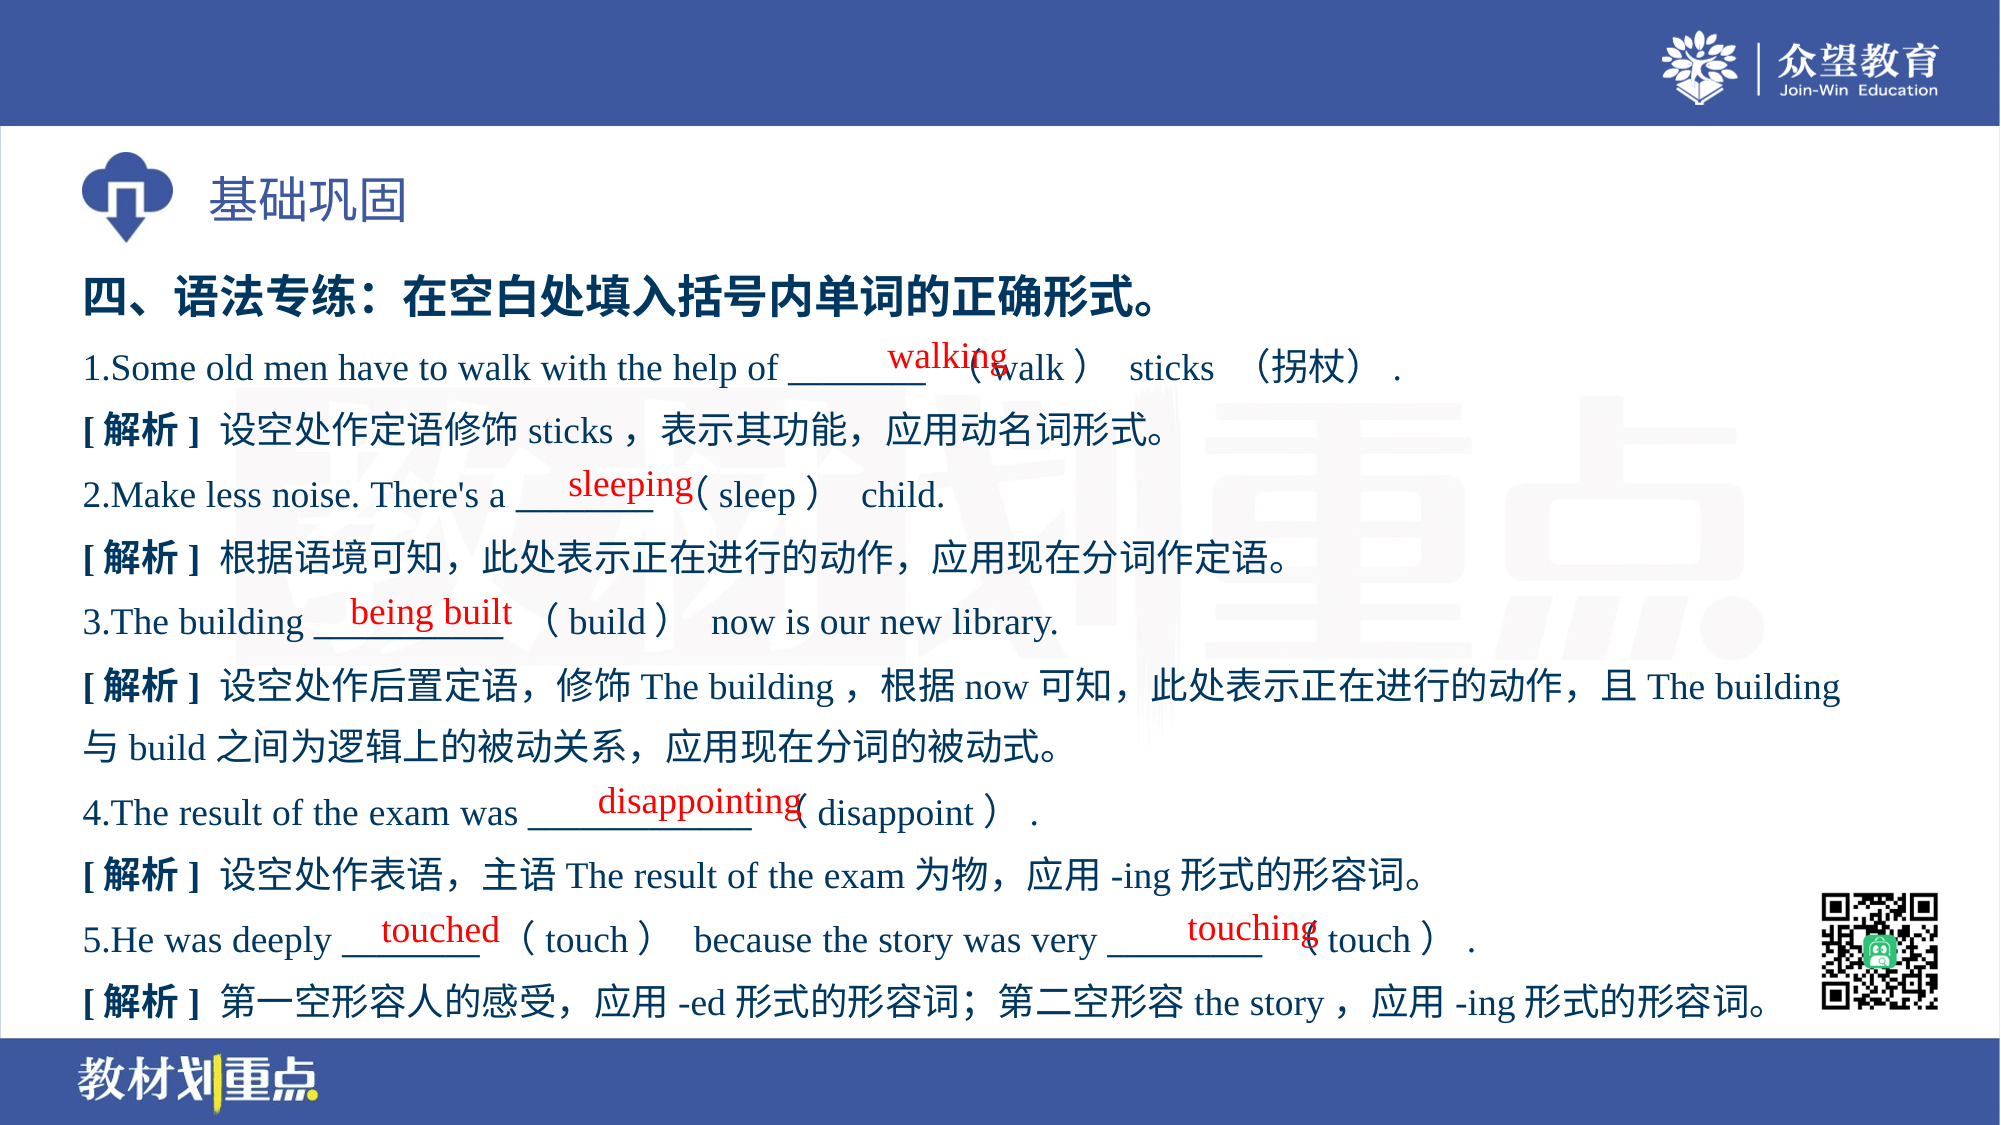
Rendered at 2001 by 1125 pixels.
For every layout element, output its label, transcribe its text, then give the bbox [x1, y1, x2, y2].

text_box walking [874, 315, 1023, 371]
text_box [解析] 设空处作表语，主语The result of the exam为物，应用-ing形式的形容词。 [82, 833, 1817, 890]
text_box [解析] 第一空形容人的感受，应用-ed形式的形容词；第二空形容the story，应用-ing形式的形容词。 [82, 960, 1817, 1017]
text_box 1.Some old men have to walk with the help of ________ （walk） sticks （拐杖）. [82, 324, 1817, 381]
text_box disappointing [584, 760, 816, 816]
text_box touched [367, 890, 514, 945]
text_box sleeping [554, 443, 708, 499]
text_box [解析] 根据语境可知，此处表示正在进行的动作，应用现在分词作定语。 [82, 515, 1817, 572]
text_box 3.The building ___________ （build） now is our new library. [82, 579, 1817, 636]
text_box being built [332, 570, 531, 627]
text_box 5.He was deeply ________ （touch） because the story was very _________ （touch）. [82, 897, 1817, 954]
text_box [解析] 设空处作定语修饰sticks，表示其功能，应用动名词形式。 [82, 388, 1817, 445]
text_box 4.The result of the exam was _____________ （disappoint）. [82, 770, 1817, 827]
text_box 2.Make less noise. There's a ________ （sleep） child. [82, 452, 1817, 509]
text_box touching [1173, 887, 1333, 943]
text_box [解析] 设空处作后置定语，修饰The building，根据now可知，此处表示正在进行的动作，且The building 与build之间为逻辑上的被动关系，应用现在分词的被动式。 [82, 642, 1817, 763]
text_box 四、语法专练：在空白处填入括号内单词的正确形式。 [82, 247, 1817, 318]
picture [0, 0, 2000, 1125]
